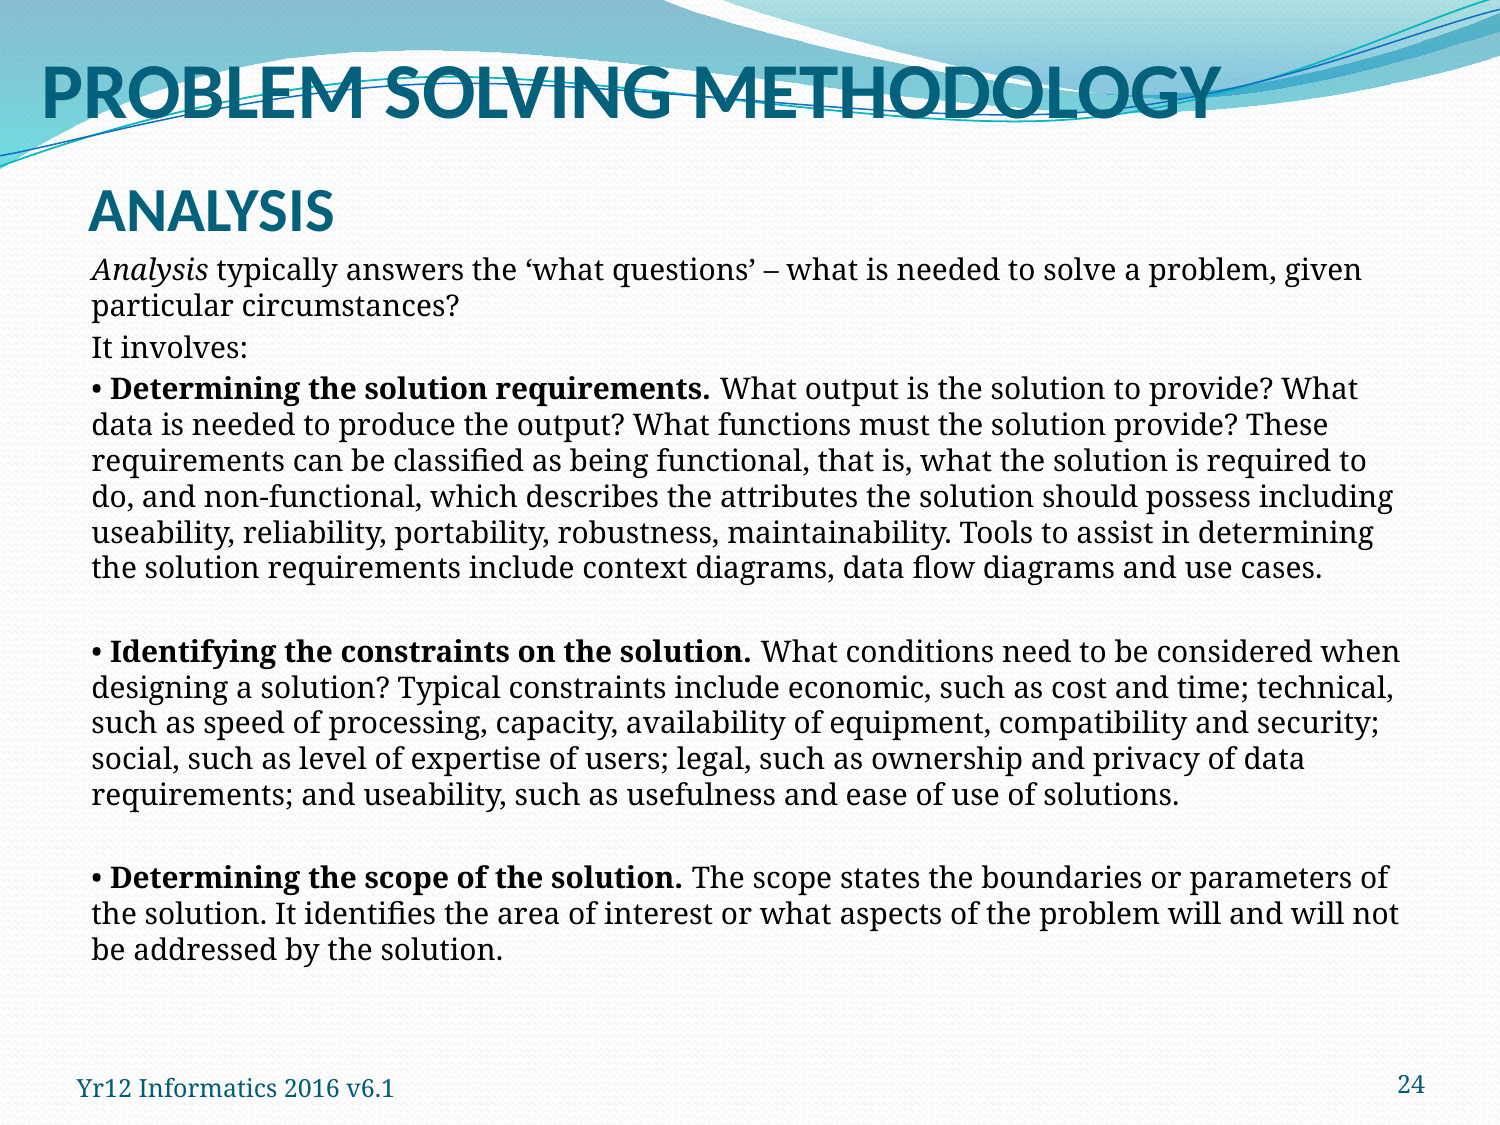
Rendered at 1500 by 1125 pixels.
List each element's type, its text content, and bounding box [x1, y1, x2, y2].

title PROBLEM SOLVING METHODOLOGY [41, 30, 1465, 135]
slide_number 24 [1299, 1042, 1425, 1103]
footer Yr12 Informatics 2016 v6.1 [76, 1046, 627, 1107]
text_box ANALYSIS [88, 160, 408, 244]
list Analysis typically answers the ‘what questions’ – what is needed to solve a problem, given particular circumstances? It involves: • Determining the solution requirements. What output is the solution to provide? What data is needed to produce the output? What functions must the solution provide? These requirements can be classified as being functional, that is, what the solution is required to do, and non-functional, which describes the attributes the solution should possess including useability, reliability, portability, robustness, maintainability. Tools to assist in determining the solution requirements include context diagrams, data flow diagrams and use cases. • Identifying the constraints on the solution. What conditions need to be considered when designing a solution? Typical constraints include economic, such as cost and time; technical, such as speed of processing, capacity, availability of equipment, compatibility and security; social, such as level of expertise of users; legal, such as ownership and privacy of data requirements; and useability, such as usefulness and ease of use of solutions. • Determining the scope of the solution. The scope states the boundaries or parameters of the solution. It identifies the area of interest or what aspects of the problem will and will not be addressed by the solution. [76, 243, 1427, 1011]
